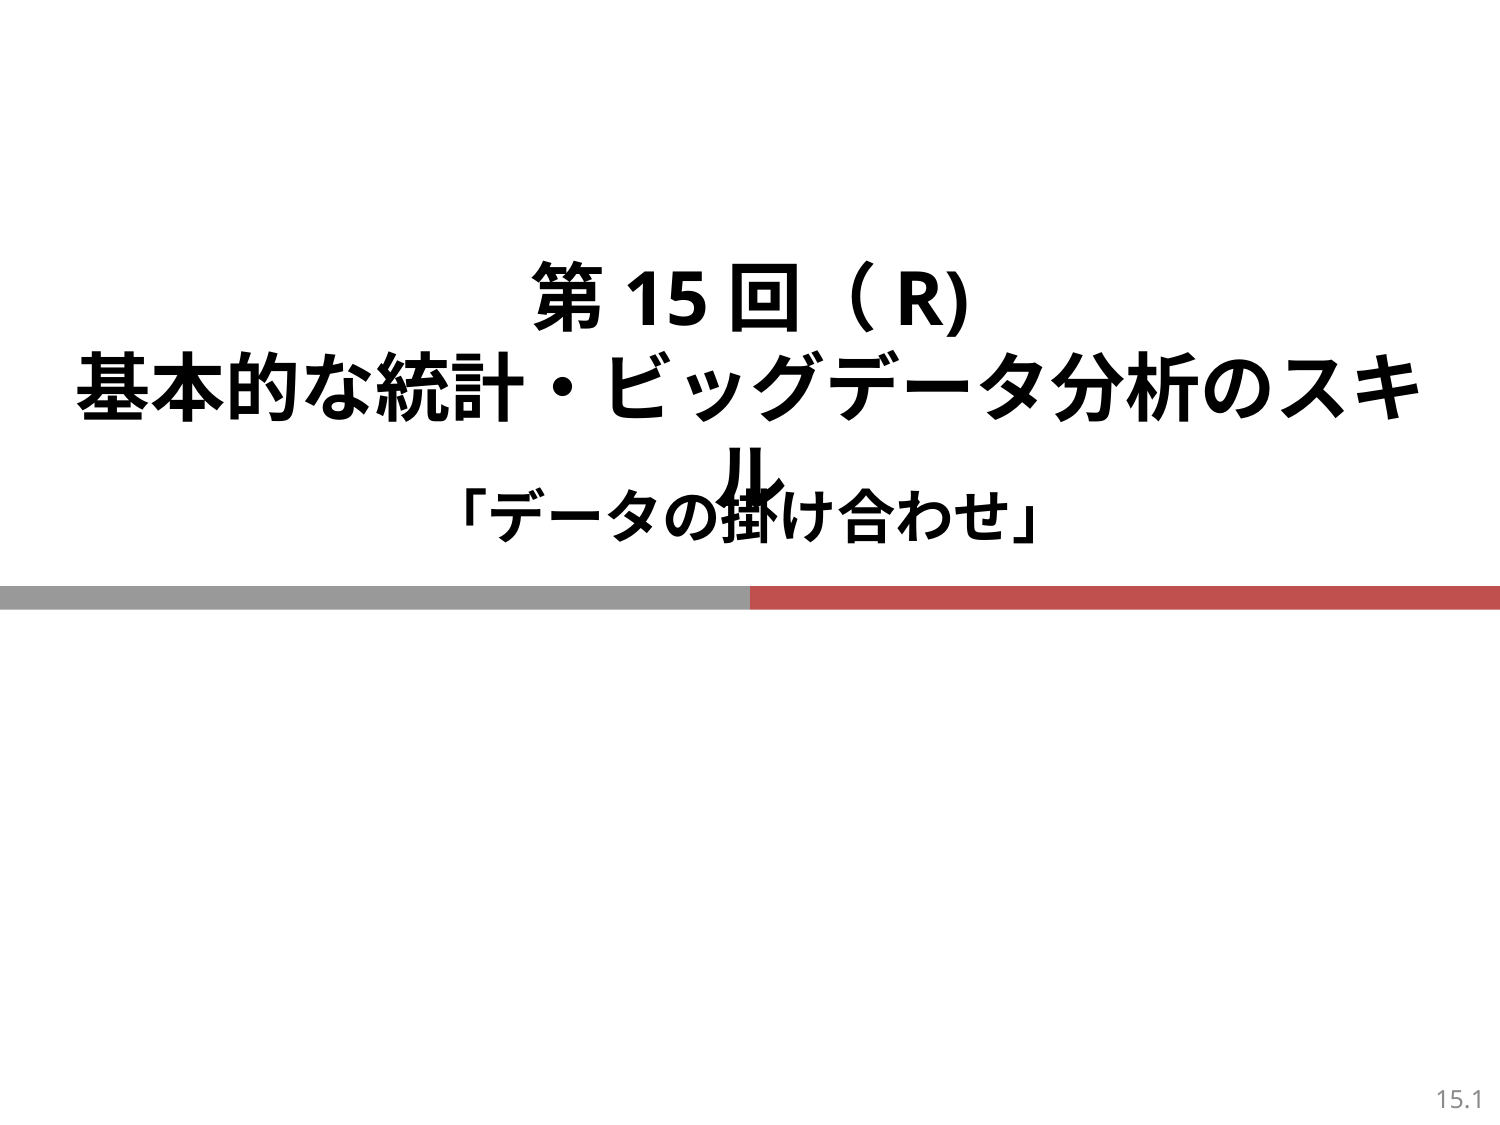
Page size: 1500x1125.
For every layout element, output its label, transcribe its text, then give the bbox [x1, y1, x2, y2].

text_box 第15回（R) 基本的な統計・ビッグデータ分析のスキル [41, 542, 1459, 702]
text_box 「データの掛け合わせ」 [41, 473, 1459, 542]
slide_number 0 [1381, 1065, 1500, 1125]
text_box 第15回（R) 基本的な統計・ビッグデータ分析のスキル [41, 243, 1459, 473]
